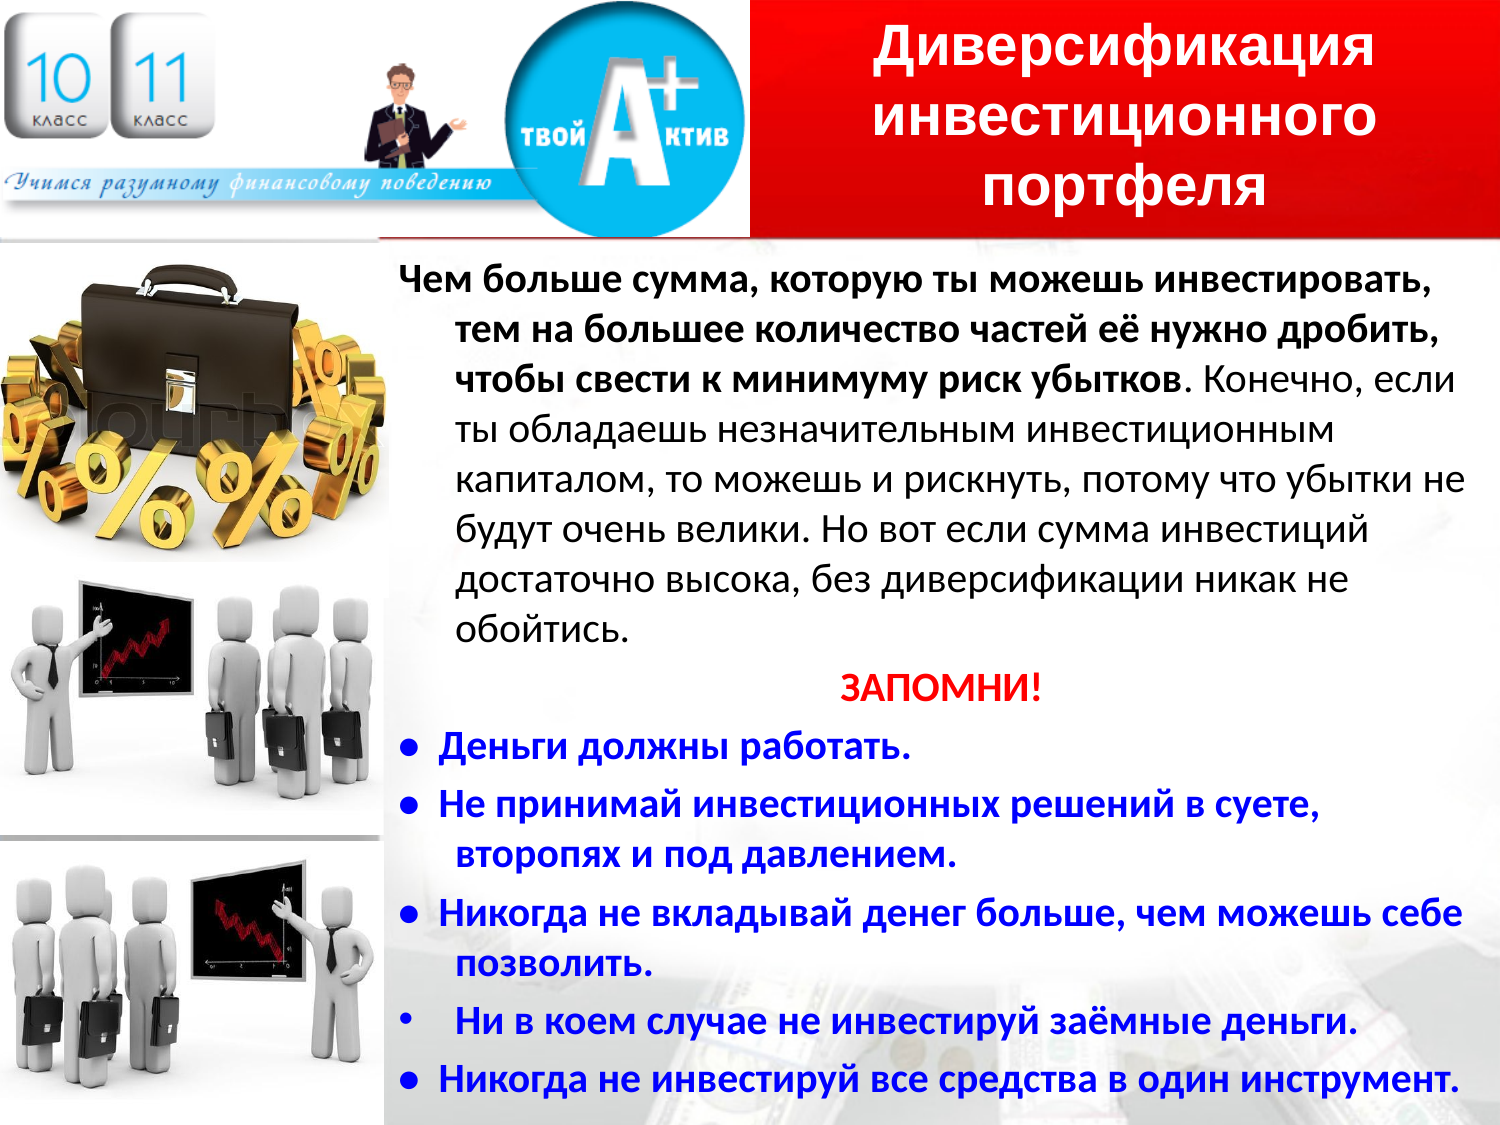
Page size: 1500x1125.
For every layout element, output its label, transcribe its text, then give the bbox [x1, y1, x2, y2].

text_box Диверсификация инвестиционного портфеля [751, 0, 1500, 225]
picture [0, 0, 1500, 1125]
list Чем больше сумма, которую ты можешь инвестировать, тем на большее количество частей её нужно дробить, чтобы свести к минимуму риск убытков. Конечно, если ты обладаешь незначительным инвестиционным капиталом, то можешь и рискнуть, потому что убытки не будут очень велики. Но вот если сумма инвестиций достаточно высока, без диверсификации никак не обойтись. ЗАПОМНИ! • Деньги должны работать. • Не принимай инвестиционных решений в суете, второпях и под давлением. • Никогда не вкладывай денег больше, чем можешь себе позволить. Ни в коем случае не инвестируй заёмные деньги. • Никогда не инвестируй все средства в один инструмент. [387, 243, 1500, 1125]
